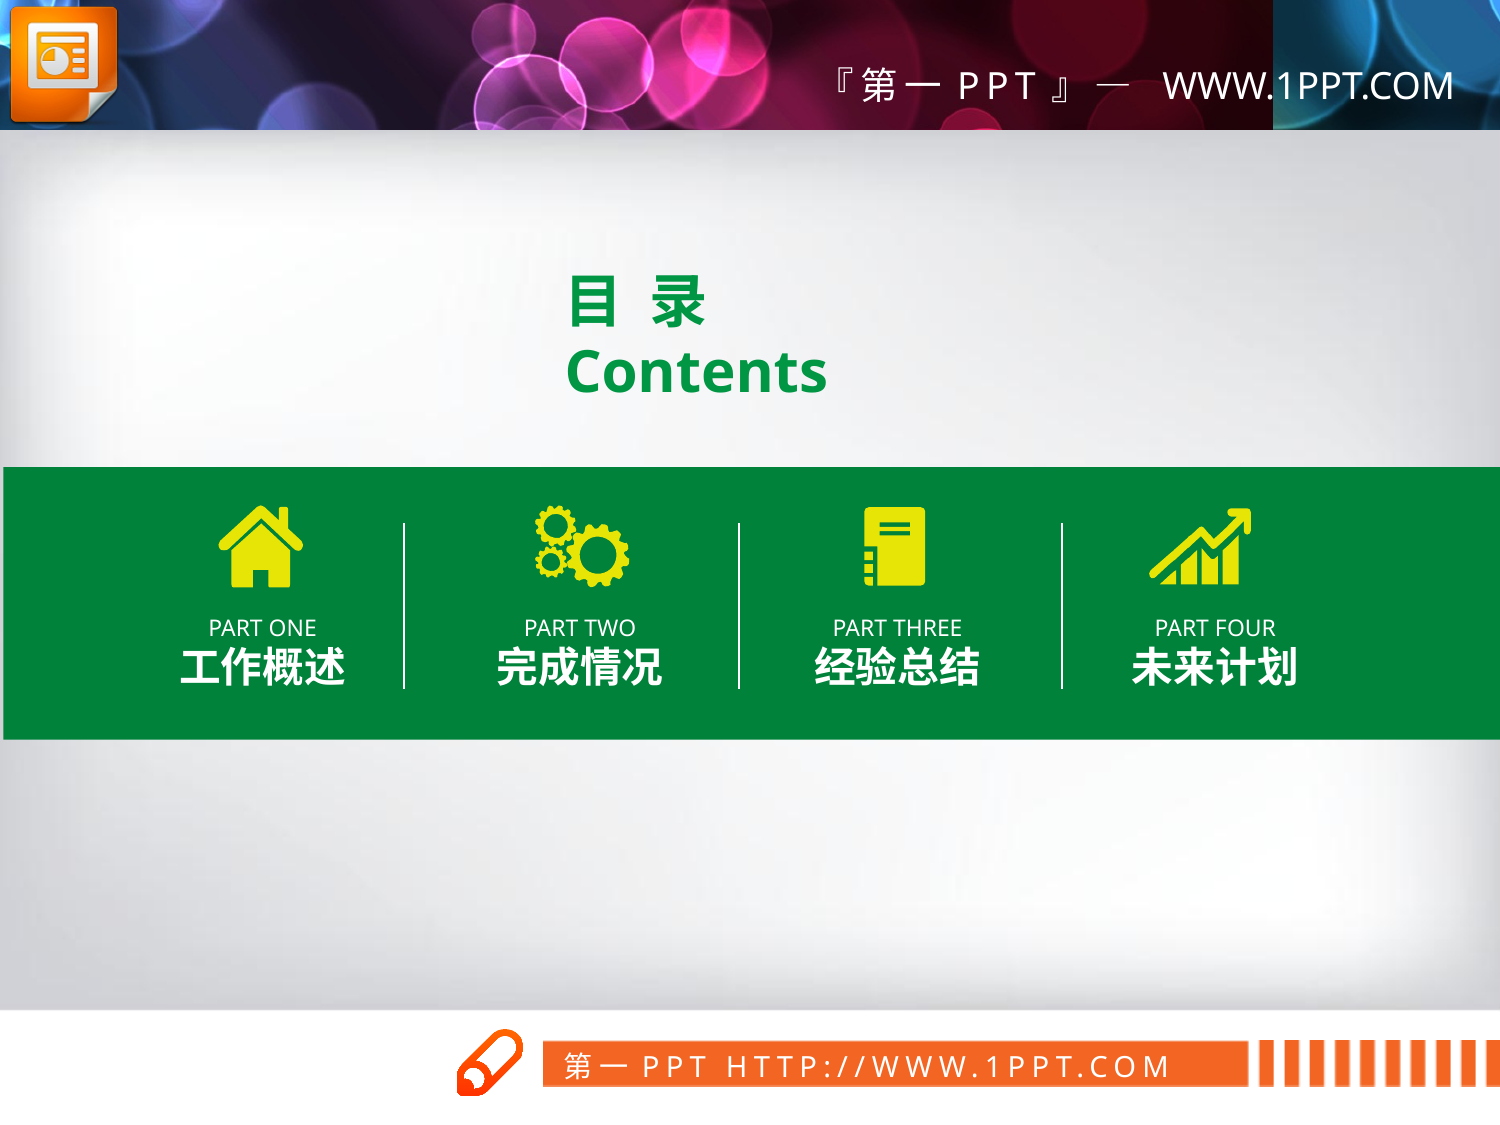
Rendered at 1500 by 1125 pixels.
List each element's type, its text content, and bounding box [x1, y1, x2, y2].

picture [0, 0, 1500, 1012]
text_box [534, 505, 631, 588]
picture [543, 1040, 1500, 1087]
text_box [1149, 508, 1251, 579]
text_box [1115, 605, 1315, 700]
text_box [798, 605, 998, 700]
text_box [1201, 548, 1218, 585]
text_box [218, 505, 304, 551]
text_box [1222, 534, 1239, 585]
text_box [163, 605, 363, 700]
text_box 目 录 Contents [549, 257, 958, 412]
text_box [3, 467, 1500, 740]
text_box [231, 523, 291, 588]
text_box [1159, 569, 1177, 585]
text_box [480, 605, 680, 700]
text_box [864, 506, 926, 586]
text_box [1180, 550, 1198, 585]
